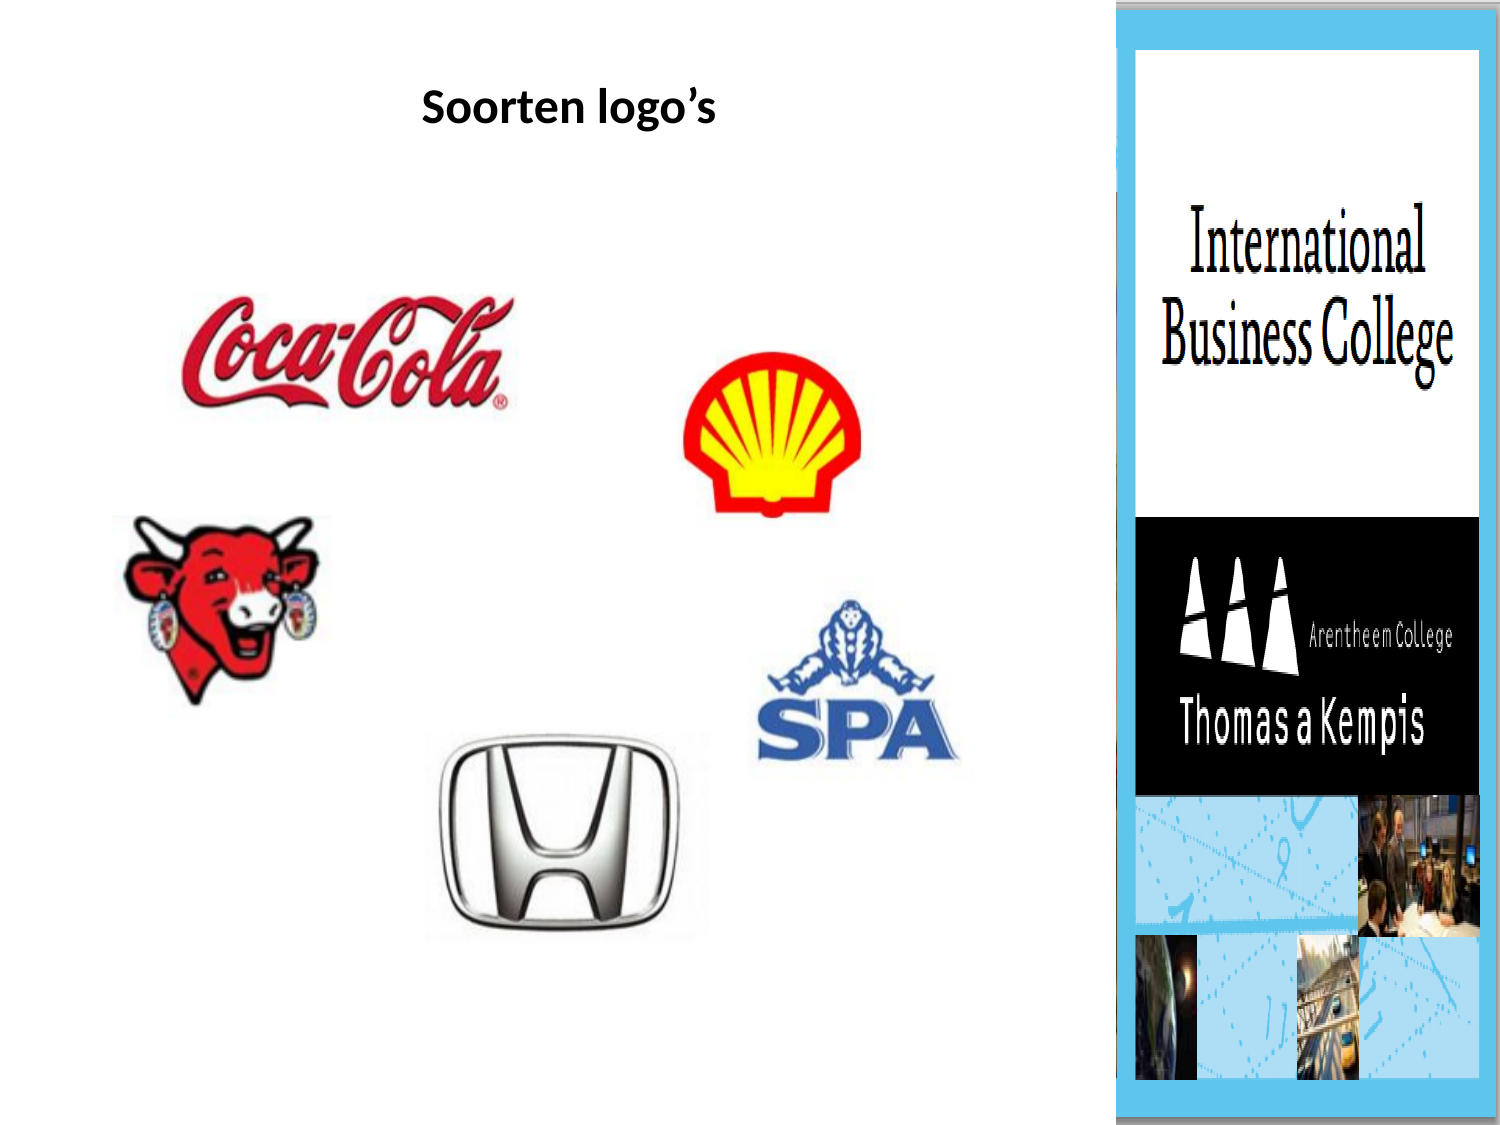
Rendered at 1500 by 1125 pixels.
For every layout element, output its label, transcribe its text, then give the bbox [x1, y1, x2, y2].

picture [1115, 0, 1500, 1125]
picture [111, 514, 333, 718]
picture [141, 280, 563, 430]
text_box Soorten logo’s [159, 66, 987, 142]
picture [424, 562, 983, 948]
picture [660, 331, 887, 528]
